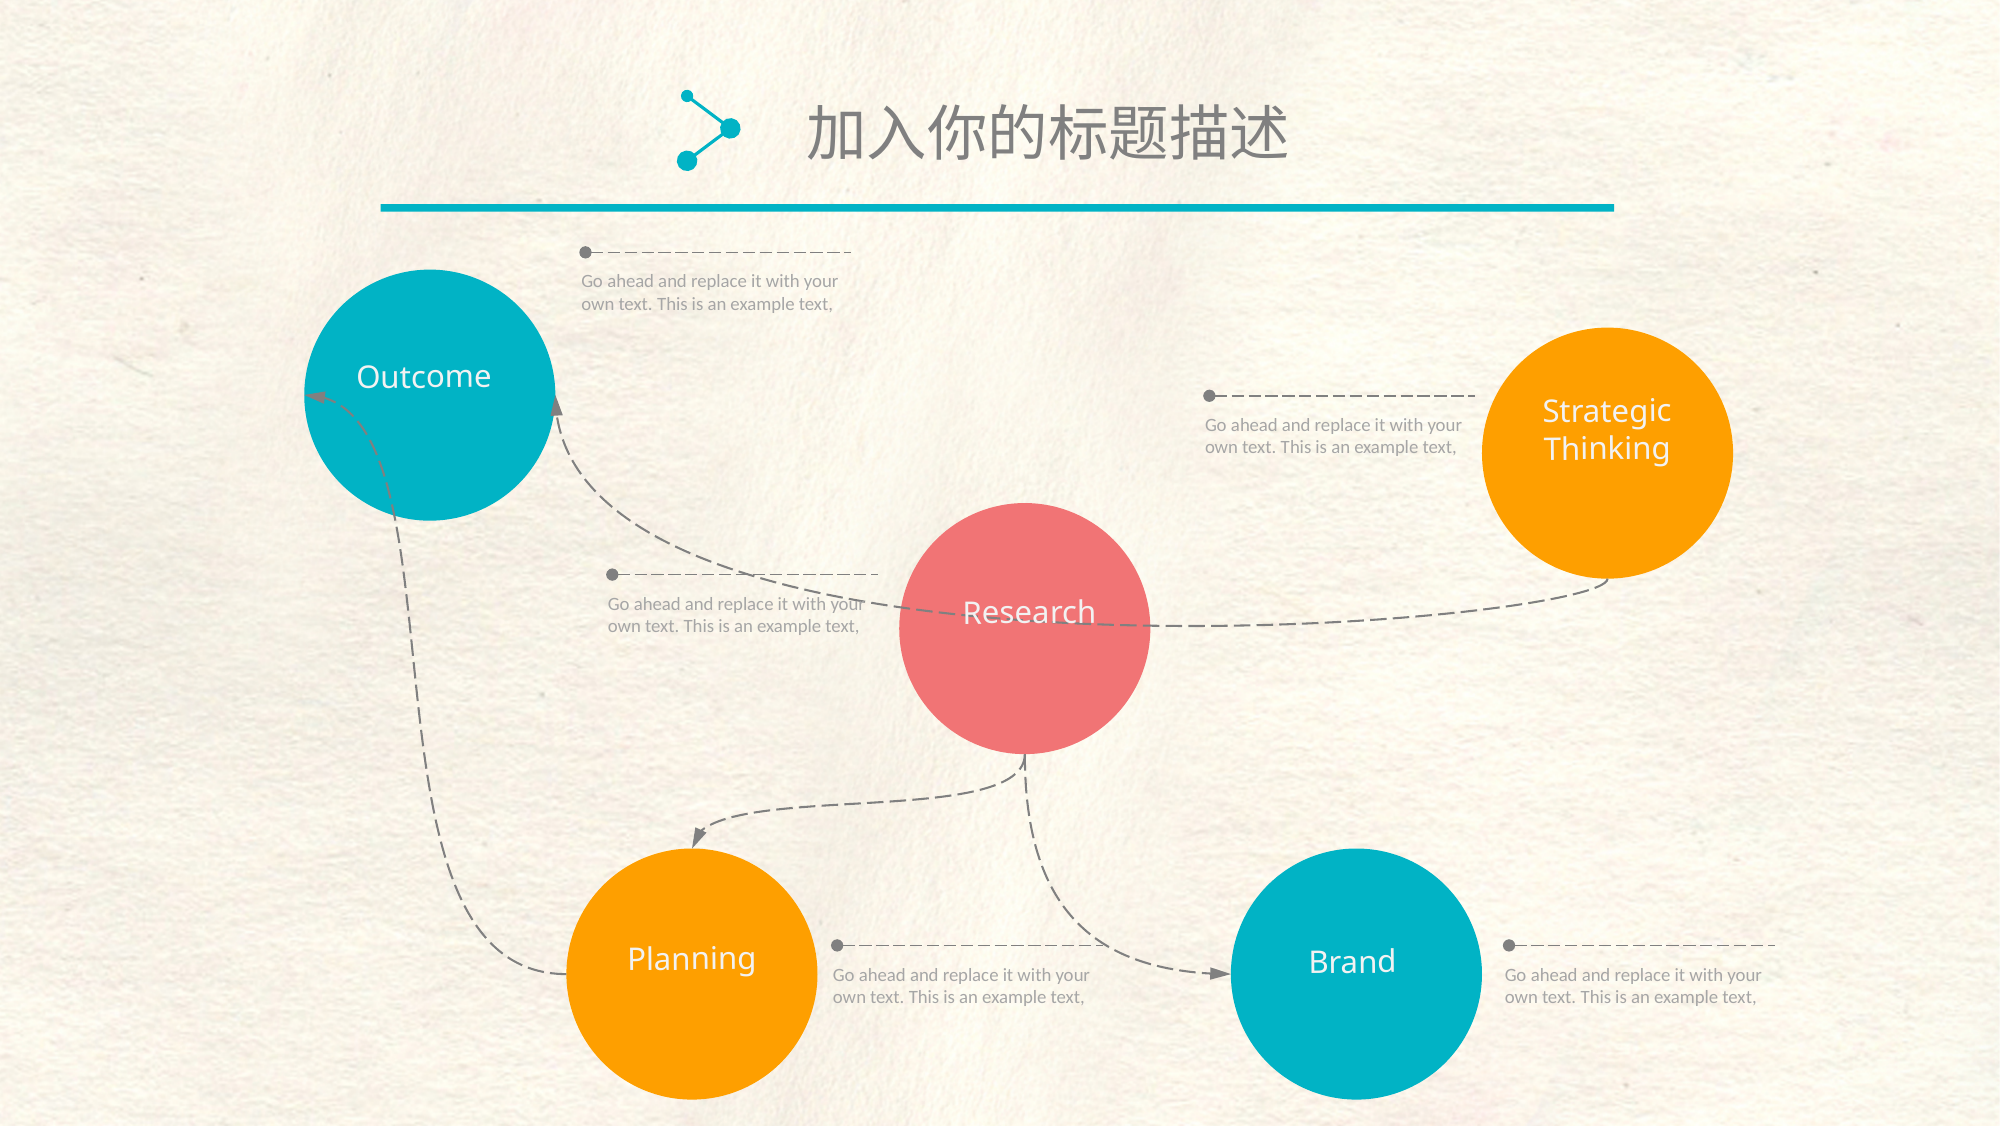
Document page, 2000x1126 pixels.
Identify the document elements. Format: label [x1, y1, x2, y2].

picture [0, 0, 2000, 1126]
text_box [239, 252, 1799, 1100]
text_box [380, 86, 1615, 212]
